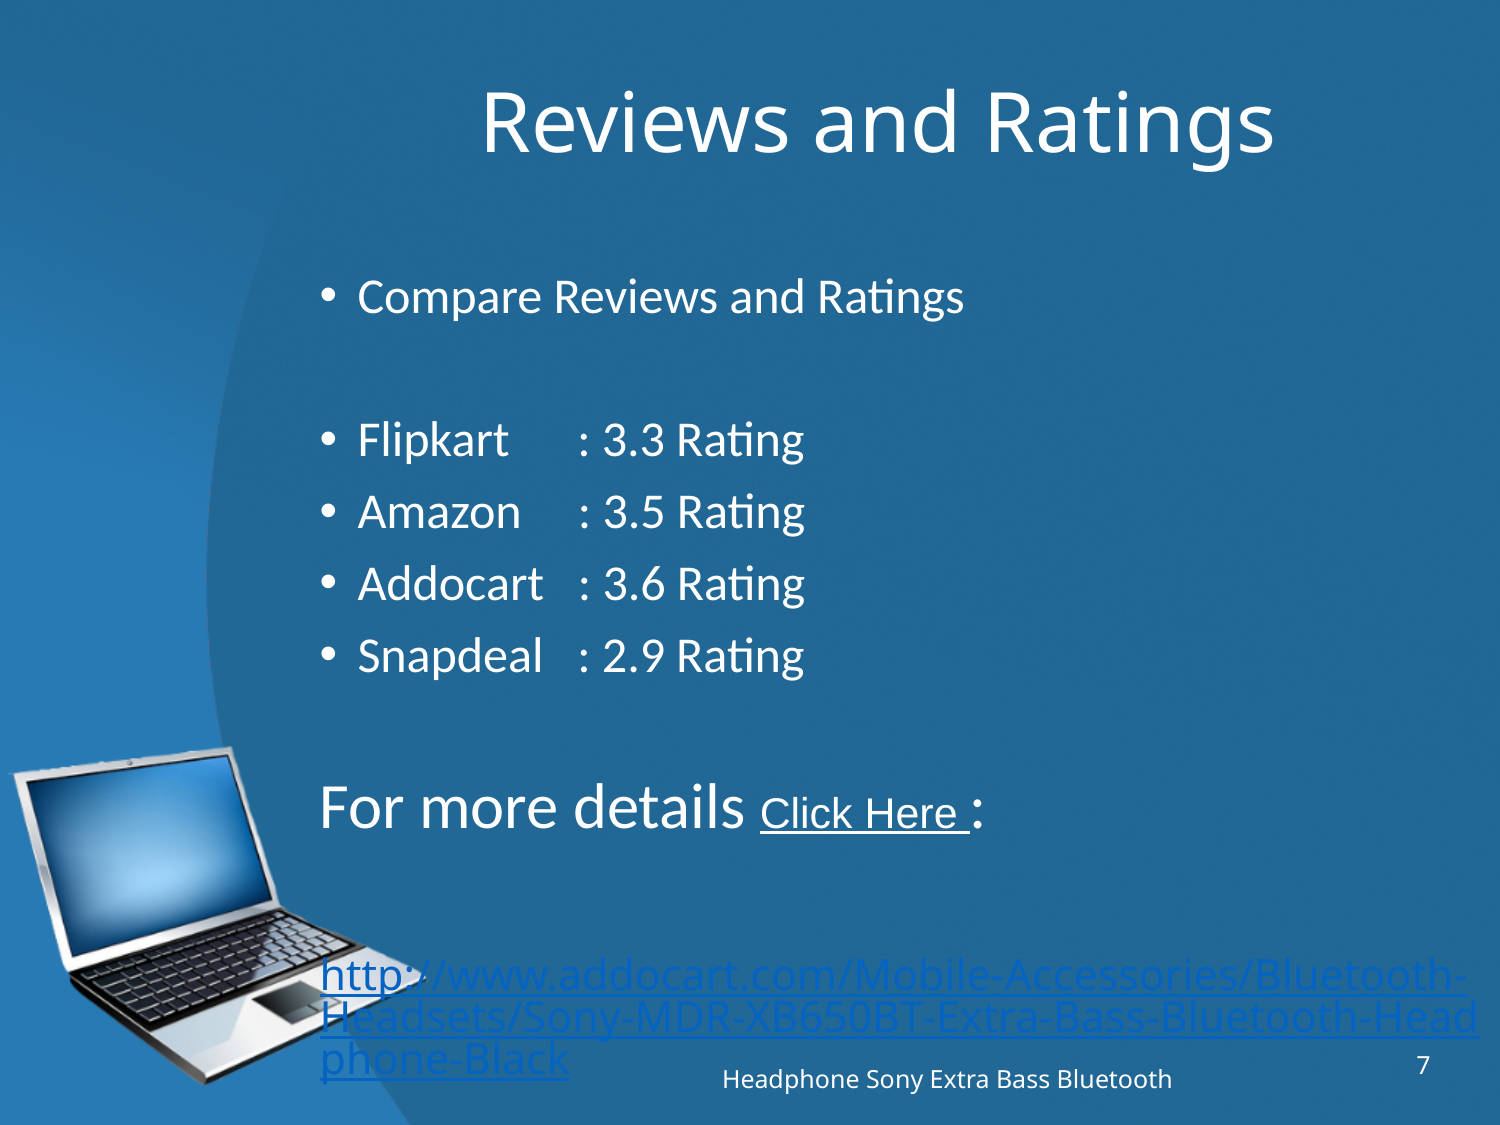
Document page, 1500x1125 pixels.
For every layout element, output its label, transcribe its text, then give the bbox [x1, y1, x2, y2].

footer Headphone Sony Extra Bass Bluetooth [677, 1061, 1218, 1096]
slide_number 7 [1157, 1036, 1446, 1097]
title Reviews and Ratings [342, 53, 1414, 199]
list Compare Reviews and Ratings Flipkart : 3.3 Rating Amazon : 3.5 Rating Addocart : 3.6 Rating Snapdeal : 2.9 Rating For more details Click Here : http://www.addocart.com/Mobile-Accessories/Bluetooth-Headsets/Sony-MDR-XB650BT-Extra-Bass-Bluetooth-Headphone-Black [304, 262, 1500, 1015]
picture [0, 0, 1500, 1125]
